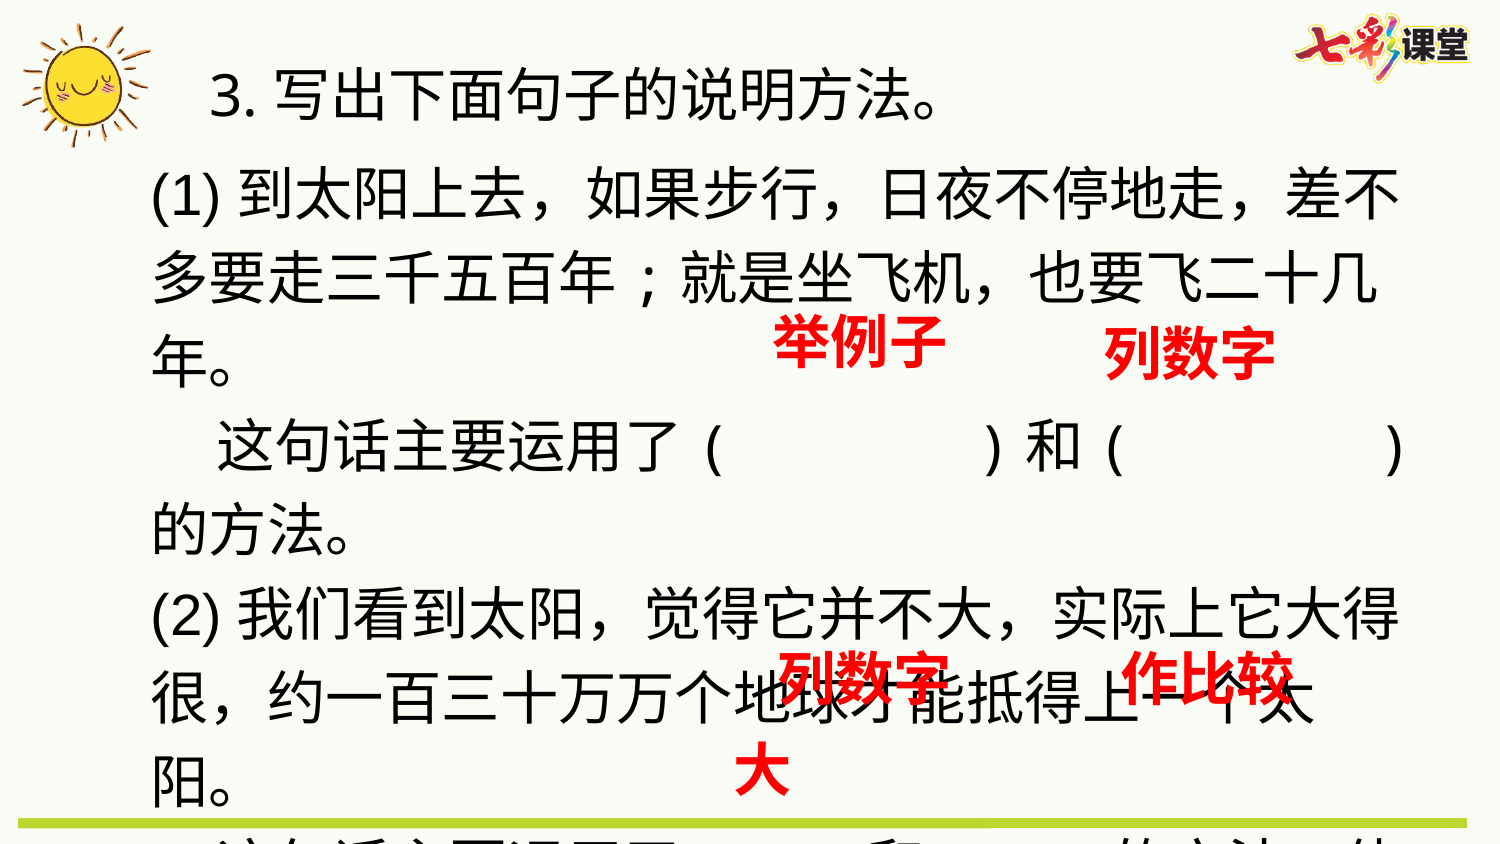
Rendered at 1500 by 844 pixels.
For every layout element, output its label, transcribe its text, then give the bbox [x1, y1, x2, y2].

picture [1433, 771, 1467, 844]
text_box 列数字 [762, 634, 996, 720]
text_box 3.写出下面句子的说明方法。 [194, 50, 1049, 135]
picture [0, 0, 173, 172]
picture [1291, 9, 1472, 87]
picture [18, 771, 135, 844]
text_box (1)到太阳上去，如果步行，日夜不停地走，差不多要走三千五百年;就是坐飞机，也要飞二十几年。 这句话主要运用了( )和( )的方法。 (2)我们看到太阳，觉得它并不大，实际上它大得很，约一百三十万万个地球才能抵得上一个太阳。 这句话主要运用了( )和( )的方法，体现了太阳( )的特点。 [135, 135, 1433, 844]
text_box 作比较 [1105, 634, 1356, 720]
text_box 举例子 [757, 297, 1008, 383]
text_box 大 [718, 725, 807, 811]
text_box 列数字 [1088, 309, 1322, 395]
